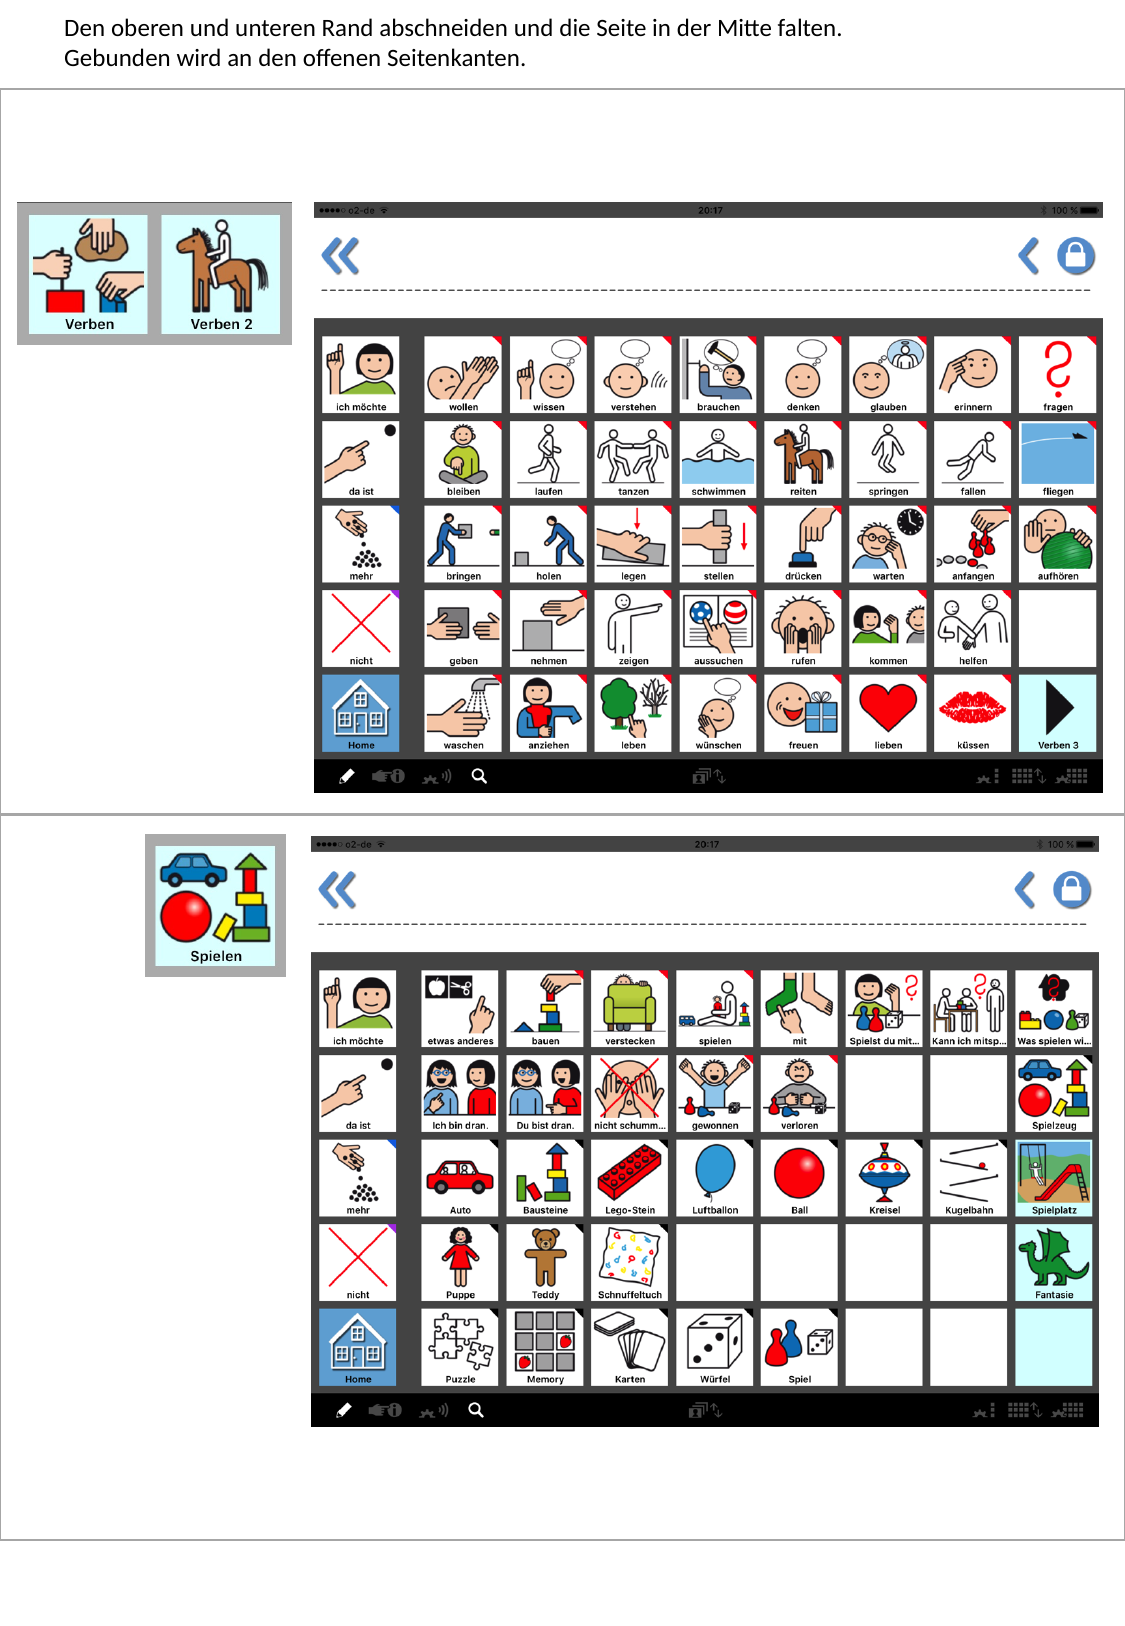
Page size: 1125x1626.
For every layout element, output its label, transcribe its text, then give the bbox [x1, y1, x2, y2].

text_box Den oberen und unteren Rand abschneiden und die Seite in der Mitte falten. Gebunden wird an den offenen Seitenkanten. [49, 3, 1101, 79]
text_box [0, 88, 1125, 1541]
